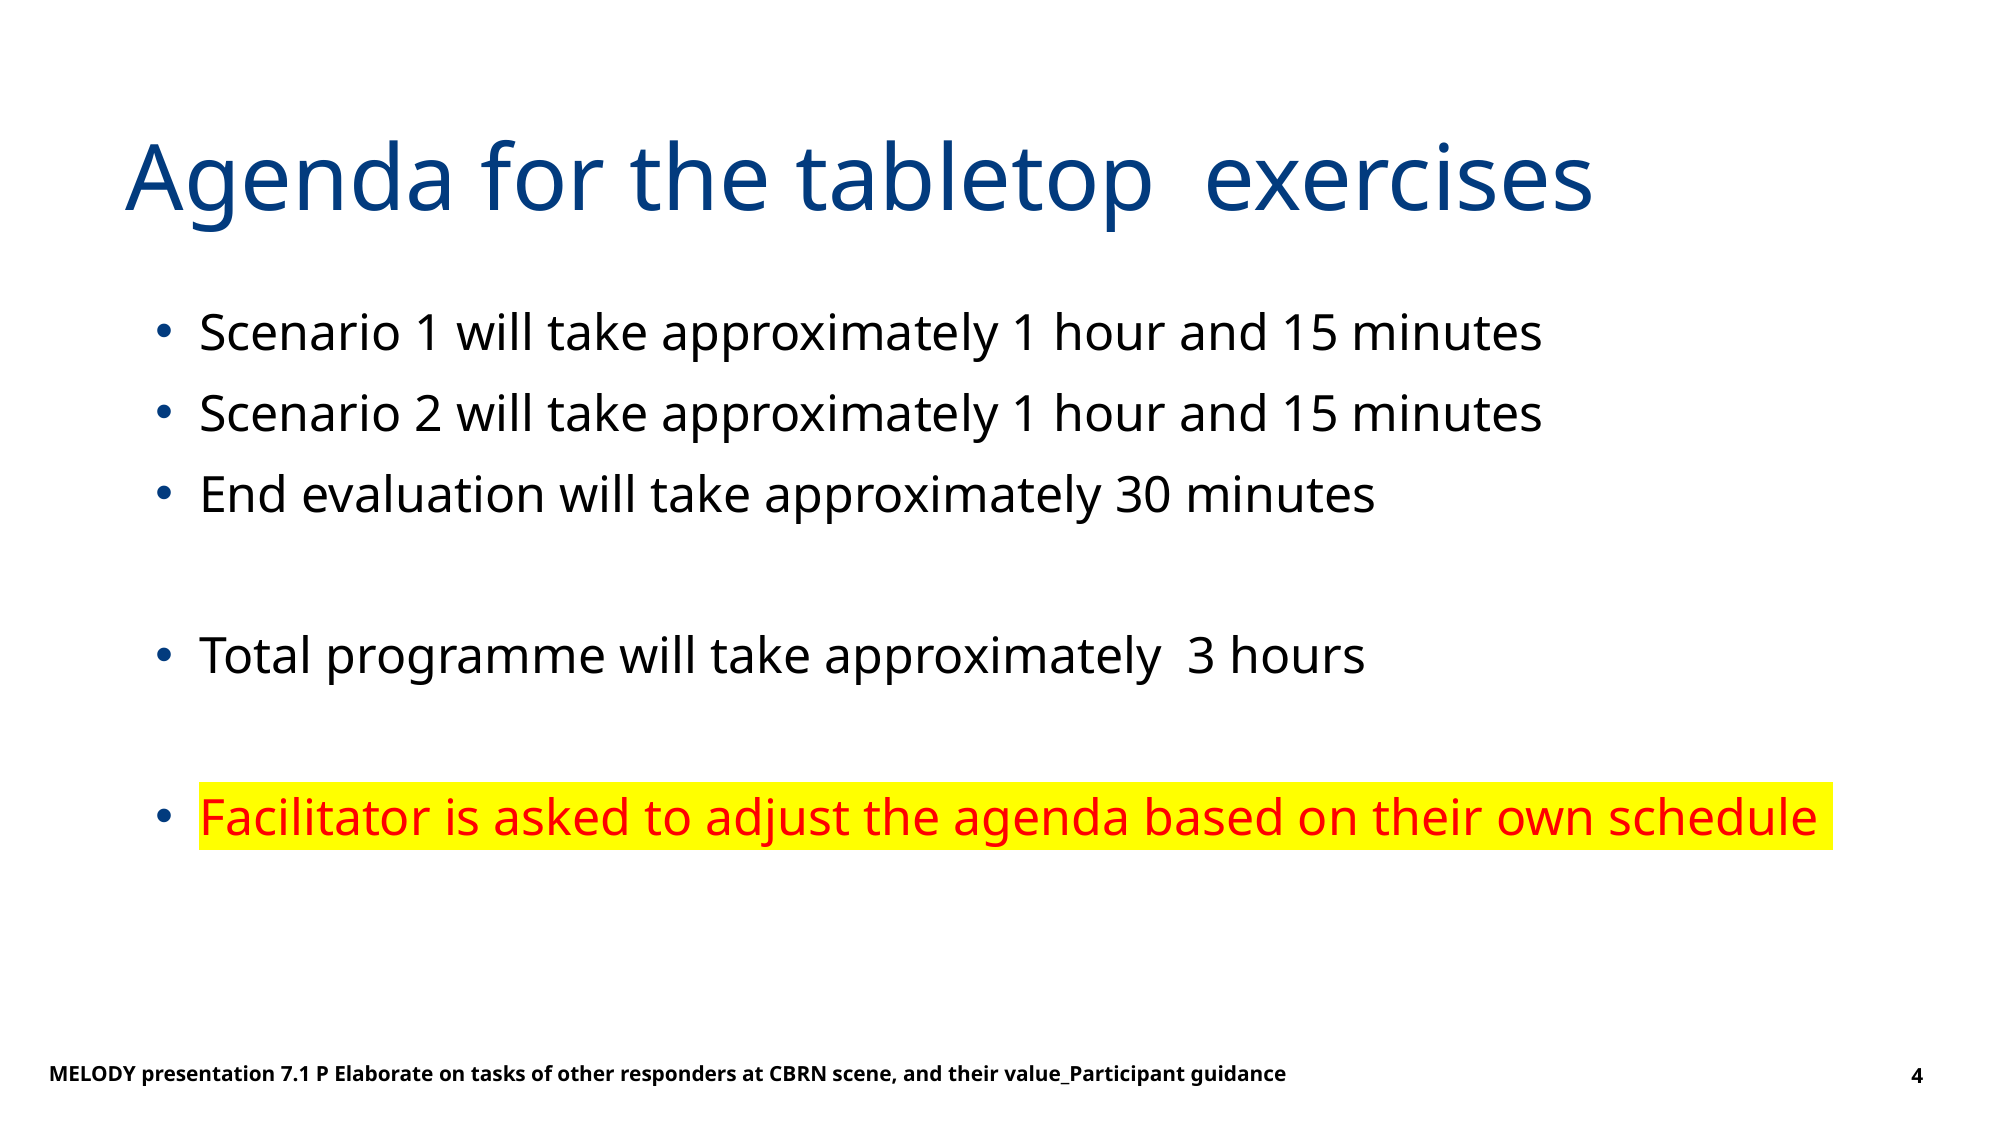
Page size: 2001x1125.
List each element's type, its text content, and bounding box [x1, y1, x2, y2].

slide_number 4 [1473, 1062, 1924, 1101]
list Scenario 1 will take approximately 1 hour and 15 minutes Scenario 2 will take approximately 1 hour and 15 minutes End evaluation will take approximately 30 minutes Total programme will take approximately 3 hours Facilitator is asked to adjust the agenda based on their own schedule [125, 292, 1875, 999]
footer MELODY presentation 7.1 P Elaborate on tasks of other responders at CBRN scene, and their value_Participant guidance [49, 1062, 1817, 1088]
title Agenda for the tabletop exercises [125, 131, 1875, 292]
